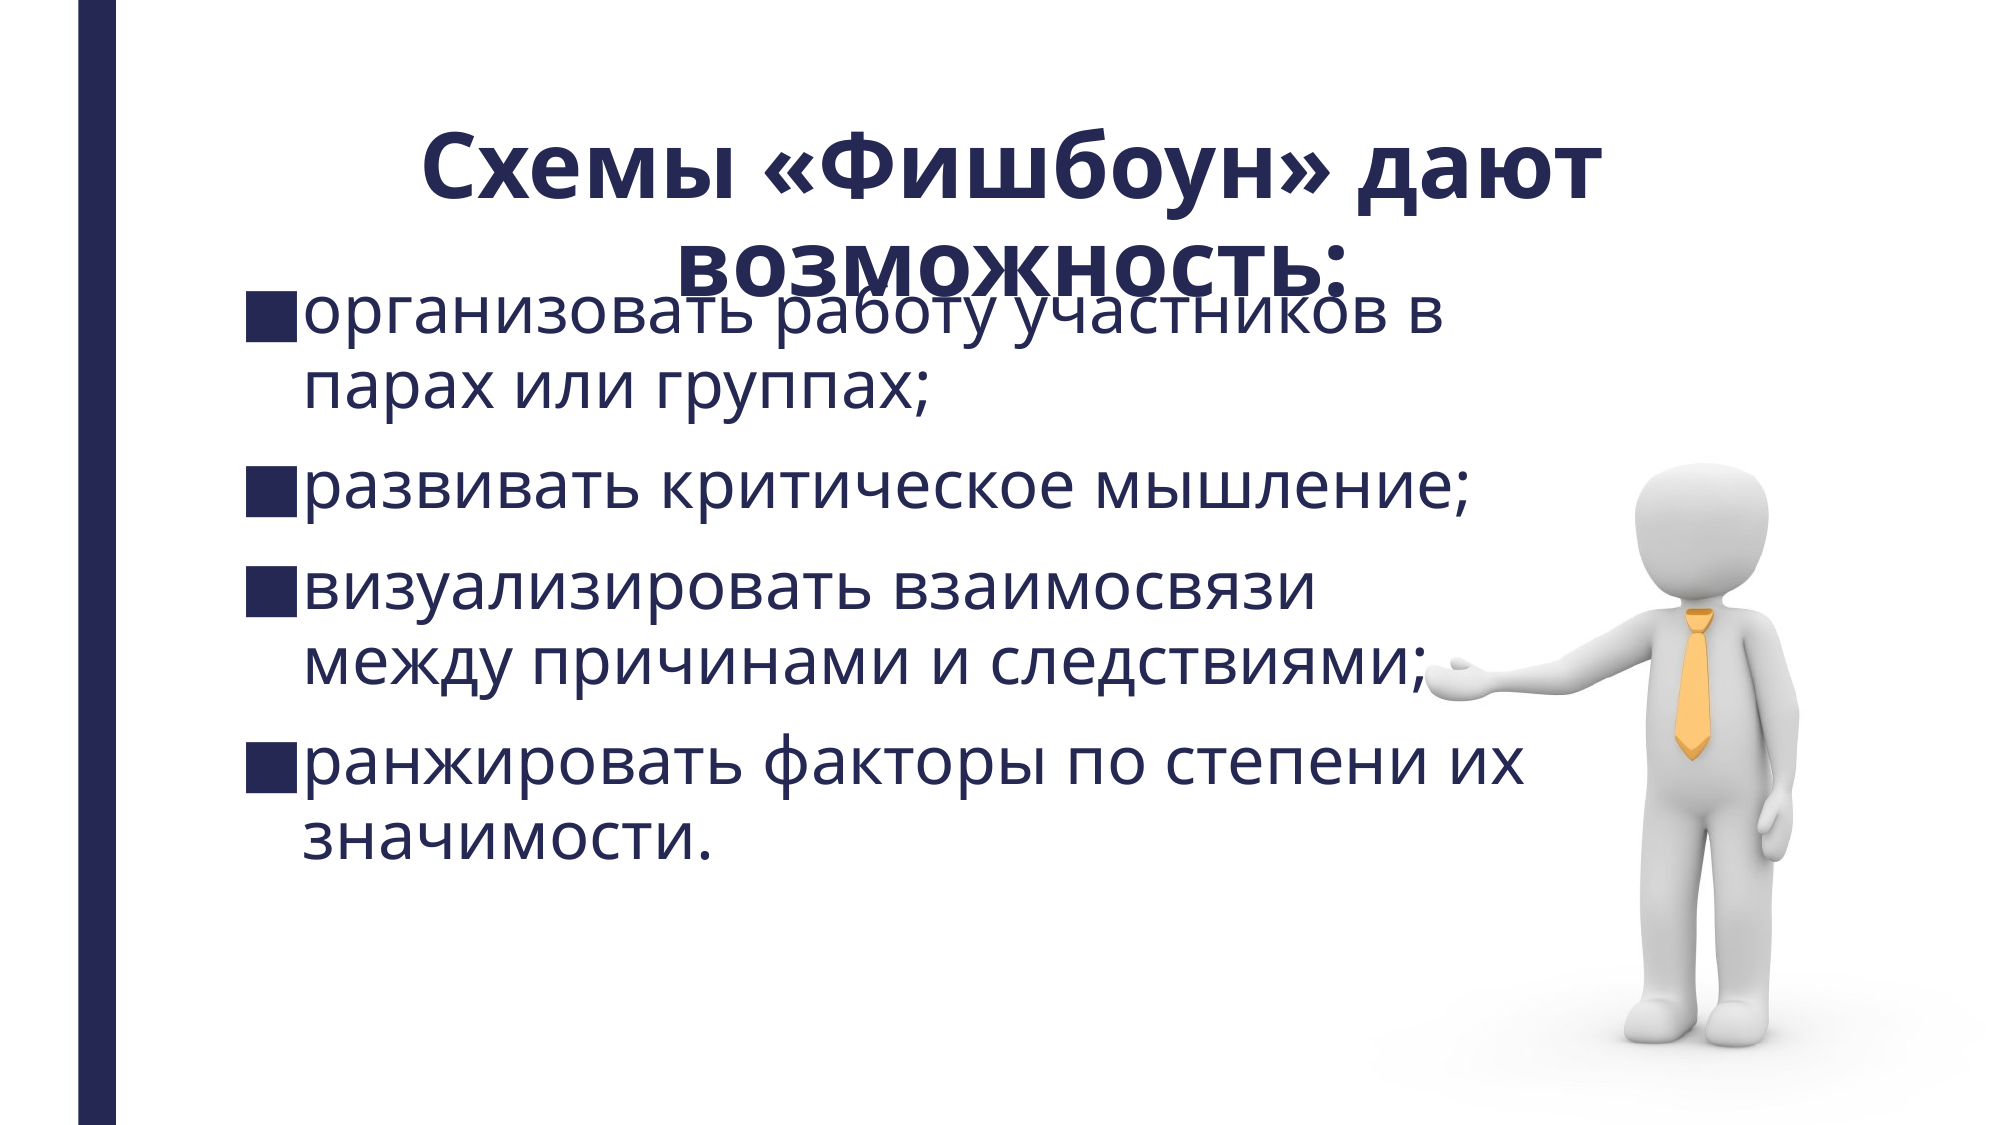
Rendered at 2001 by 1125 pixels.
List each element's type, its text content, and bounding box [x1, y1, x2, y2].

picture [1268, 393, 2000, 1125]
title Схемы «Фишбоун» дают возможность: [225, 112, 1800, 357]
list организовать работу участников в парах или группах; развивать критическое мышление; визуализировать взаимосвязи между причинами и следствиями; ранжировать факторы по степени их значимости. [225, 265, 1554, 1060]
